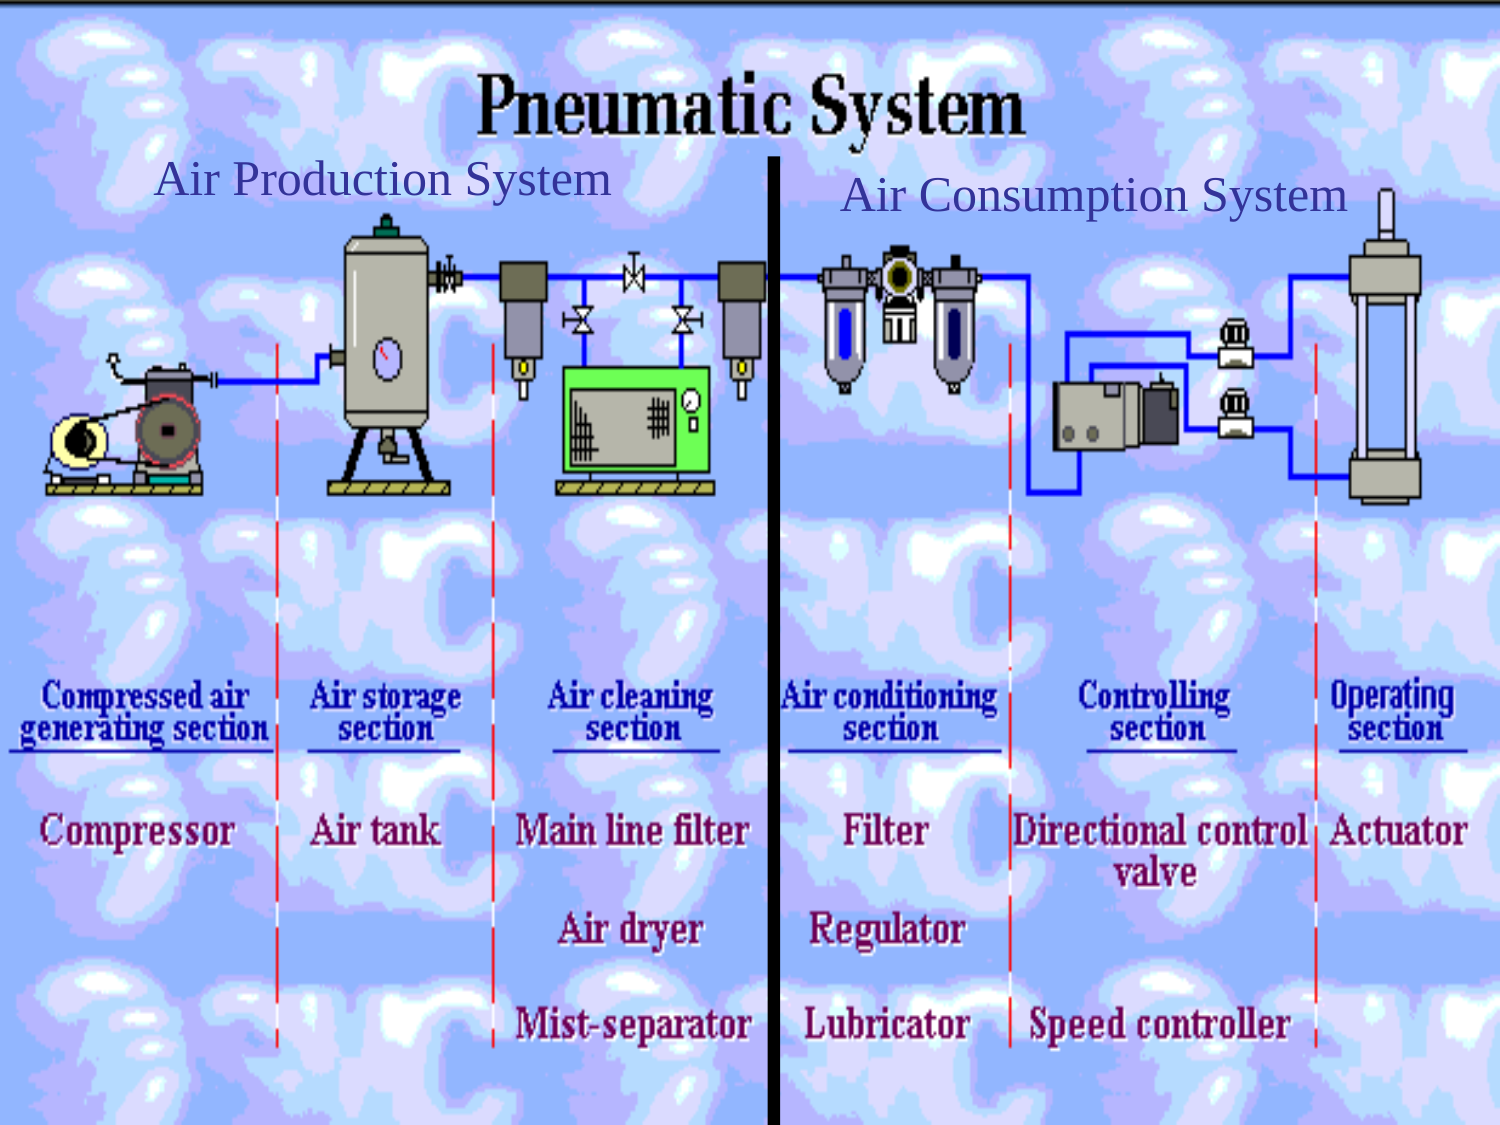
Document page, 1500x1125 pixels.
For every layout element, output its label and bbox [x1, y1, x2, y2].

text_box [0, 0, 1500, 1125]
